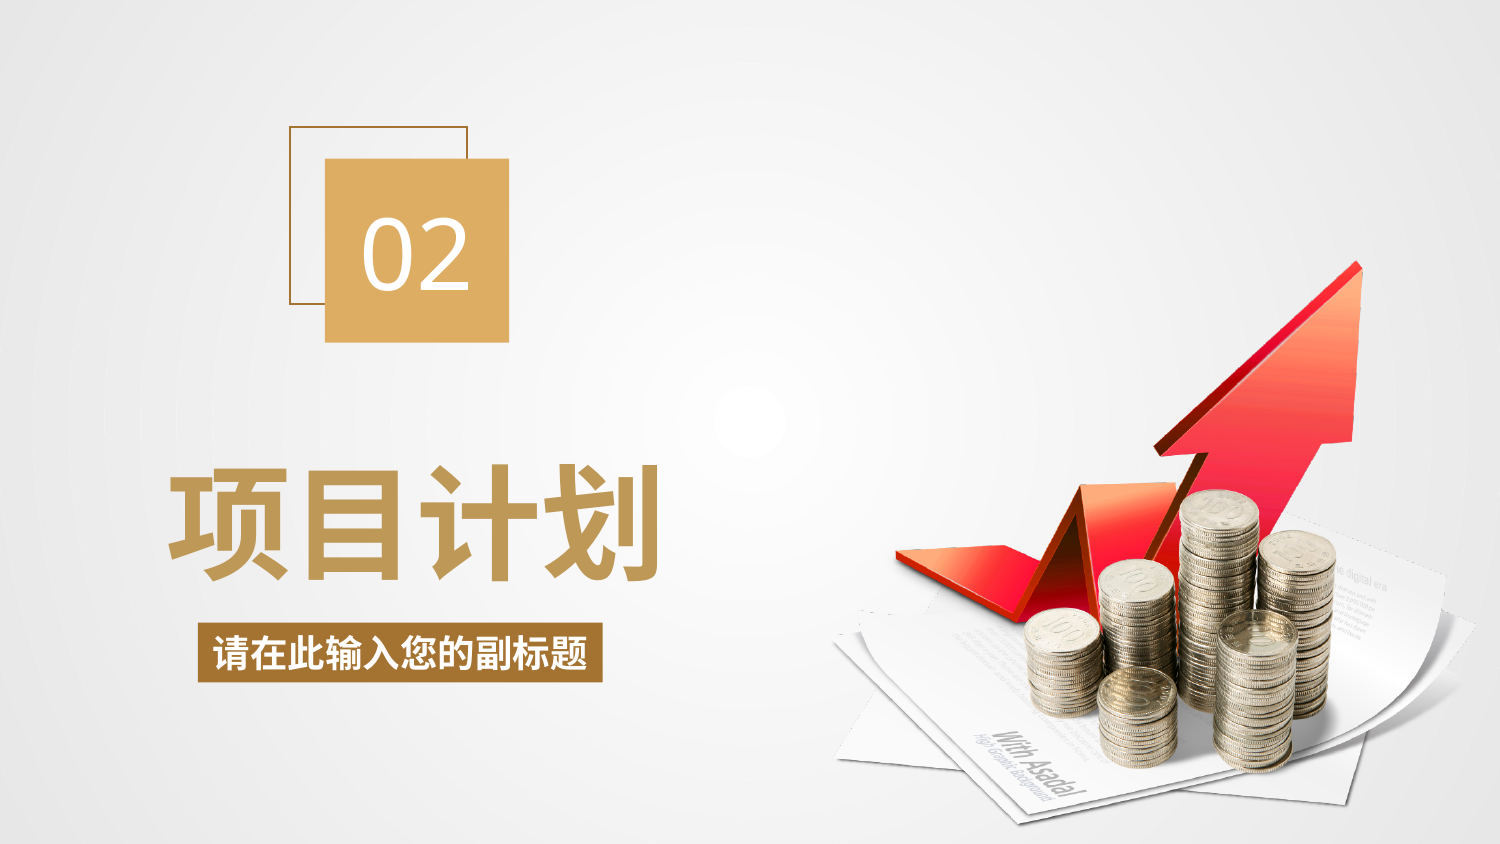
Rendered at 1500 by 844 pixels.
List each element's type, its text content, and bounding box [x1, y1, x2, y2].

text_box 项目计划 [152, 438, 355, 604]
picture [355, 199, 1500, 844]
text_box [290, 127, 510, 343]
text_box 请在此输入您的副标题 [197, 622, 355, 683]
